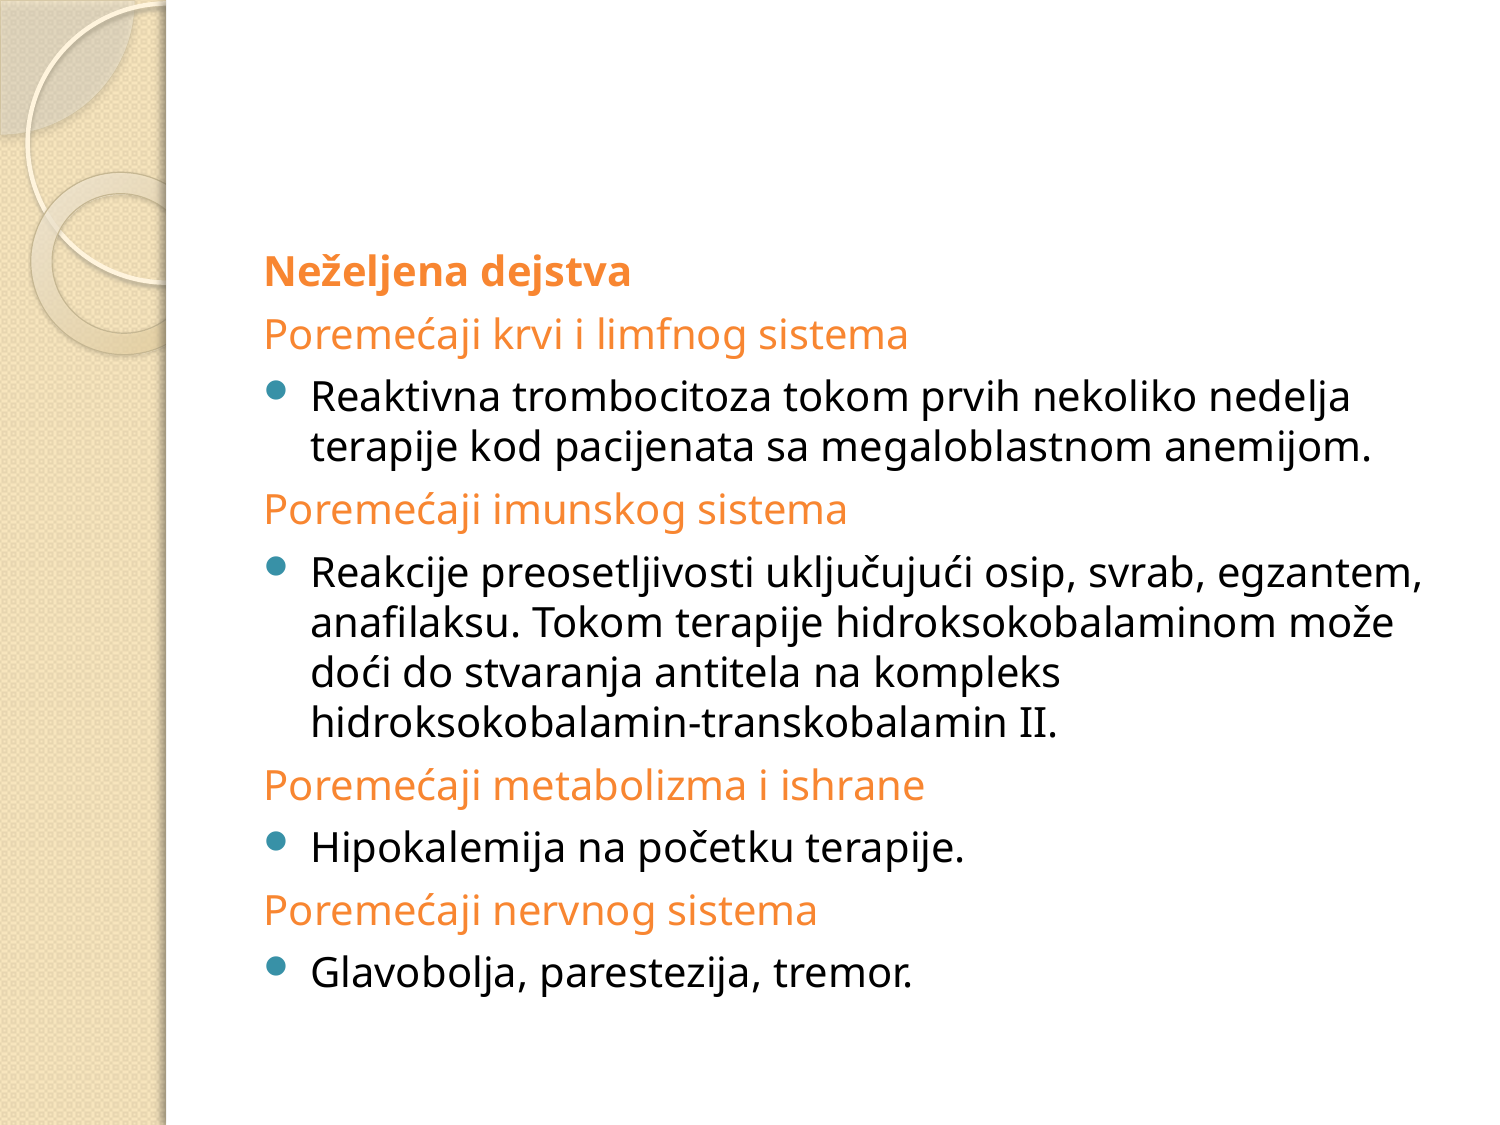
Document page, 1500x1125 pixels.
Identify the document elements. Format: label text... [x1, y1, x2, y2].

list Neželjena dejstva Poremećaji krvi i limfnog sistema Reaktivna trombocitoza tokom prvih nekoliko nedelja terapije kod pacijenata sa megaloblastnom anemijom. Poremećaji imunskog sistema Reakcije preosetljivosti uključujući osip, svrab, egzantem, anafilaksu. Tokom terapije hidroksokobalaminom može doći do stvaranja antitela na kompleks hidroksokobalamin-transkobalamin II. Poremećaji metabolizma i ishrane Hipokalemija na početku terapije. Poremećaji nervnog sistema Glavobolja, parestezija, tremor. [235, 237, 1466, 1025]
